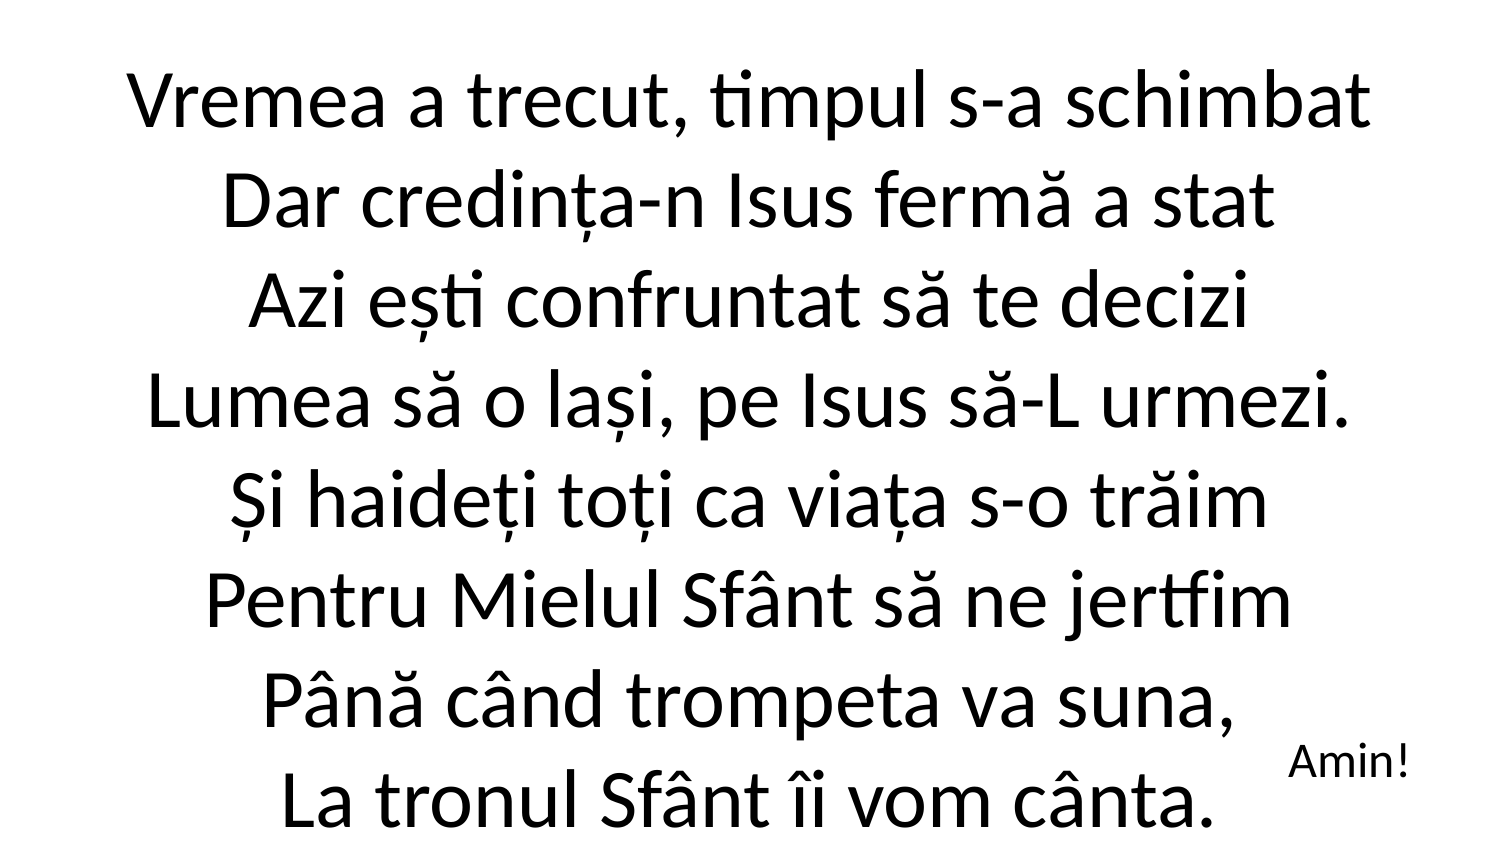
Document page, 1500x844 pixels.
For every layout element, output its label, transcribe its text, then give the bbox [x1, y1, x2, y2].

text_box Vremea a trecut, timpul s-a schimbat Dar credința-n Isus fermă a stat Azi ești confruntat să te decizi Lumea să o lași, pe Isus să-L urmezi. Și haideți toți ca viața s-o trăim Pentru Mielul Sfânt să ne jertfim Până când trompeta va suna, La tronul Sfânt îi vom cânta. [111, 0, 1389, 844]
text_box Amin! [1273, 674, 1427, 795]
